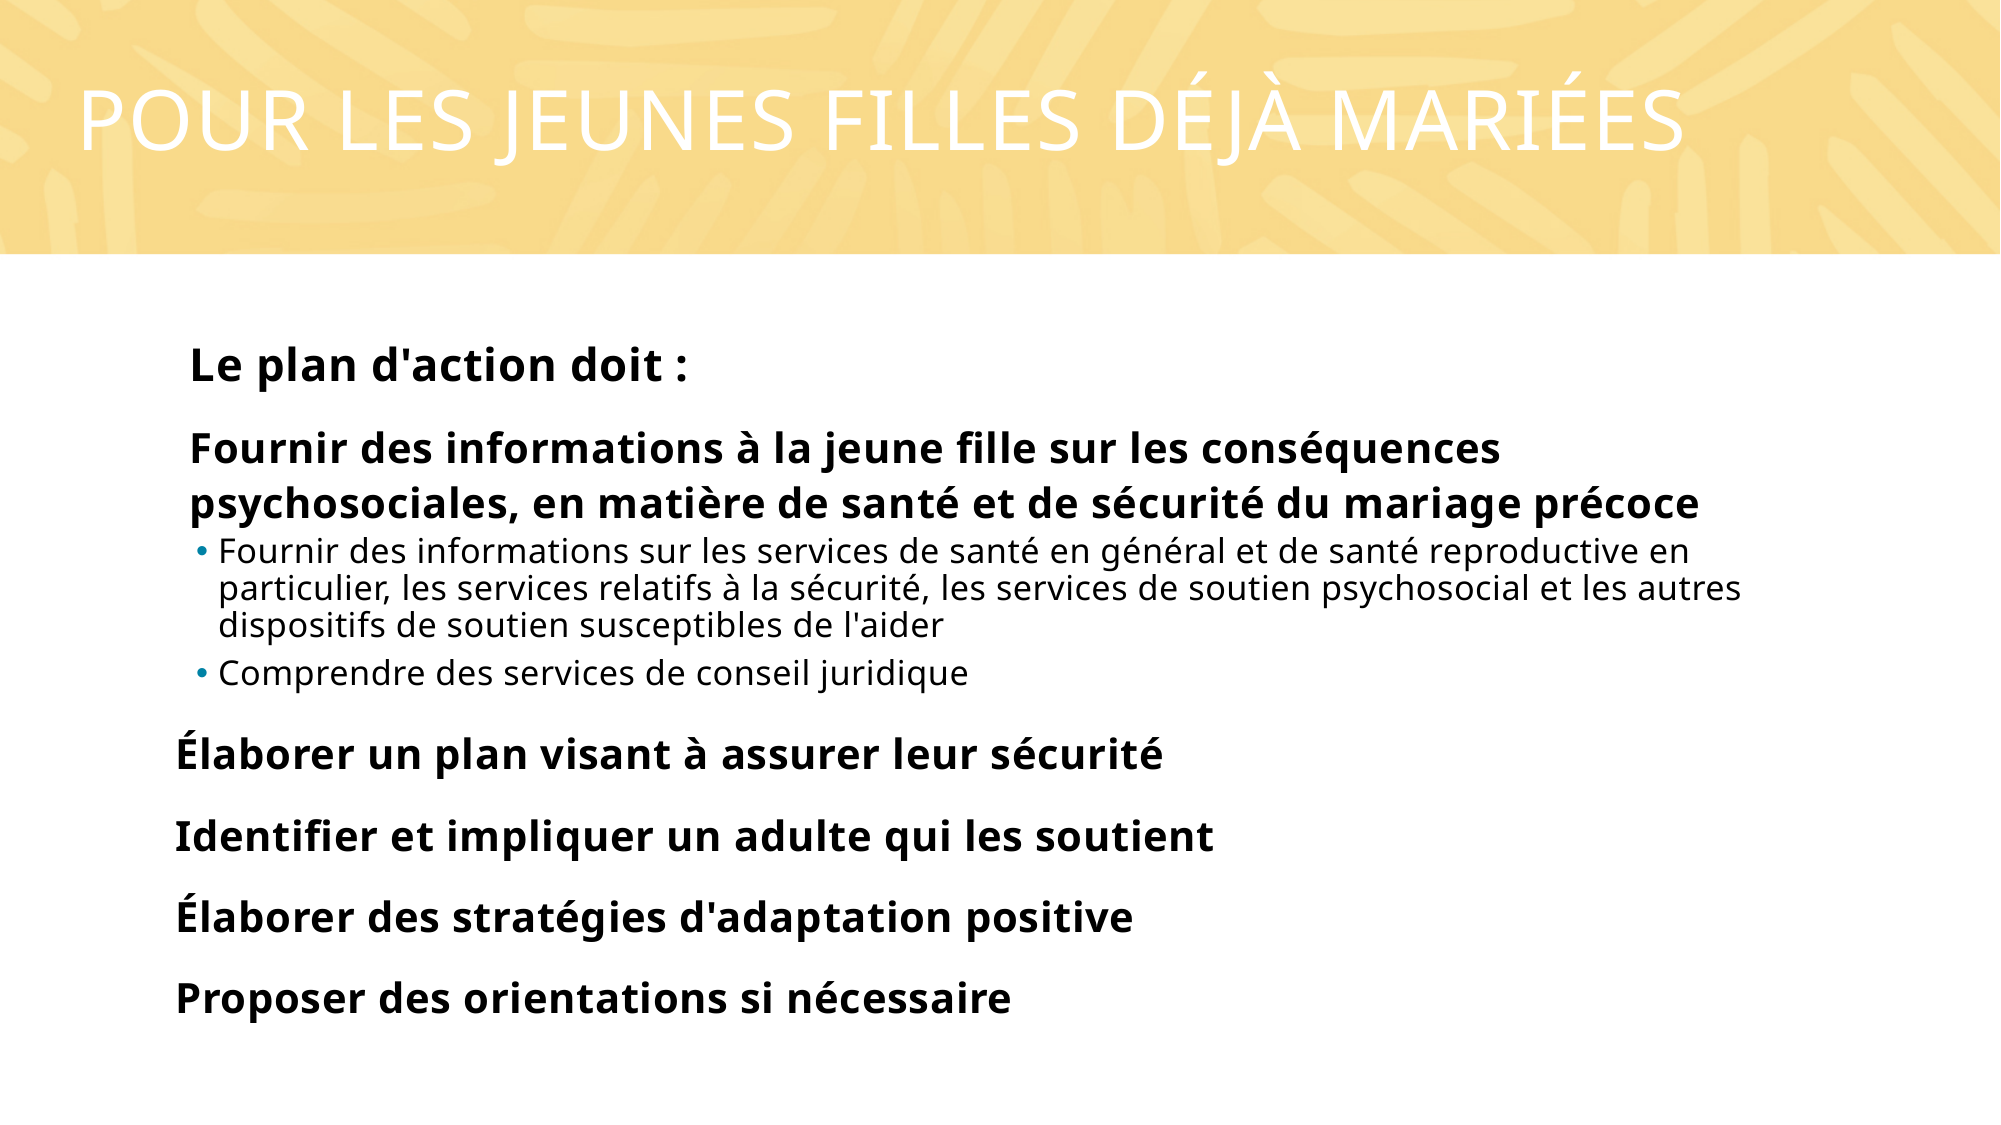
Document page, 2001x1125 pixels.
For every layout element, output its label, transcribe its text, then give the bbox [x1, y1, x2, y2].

title Pour les jeunes filles DÉJÀ mariées [61, 33, 1938, 220]
picture [0, 0, 2000, 1125]
list Le plan d'action doit : Fournir des informations à la jeune fille sur les conséquences psychosociales, en matière de santé et de sécurité du mariage précoce Fournir des informations sur les services de santé en général et de santé reproductive en particulier, les services relatifs à la sécurité, les services de soutien psychosocial et les autres dispositifs de soutien susceptibles de l'aider Comprendre des services de conseil juridique Élaborer un plan visant à assurer leur sécurité Identifier et impliquer un adulte qui les soutient Élaborer des stratégies d'adaptation positive Proposer des orientations si nécessaire [167, 323, 1763, 1036]
